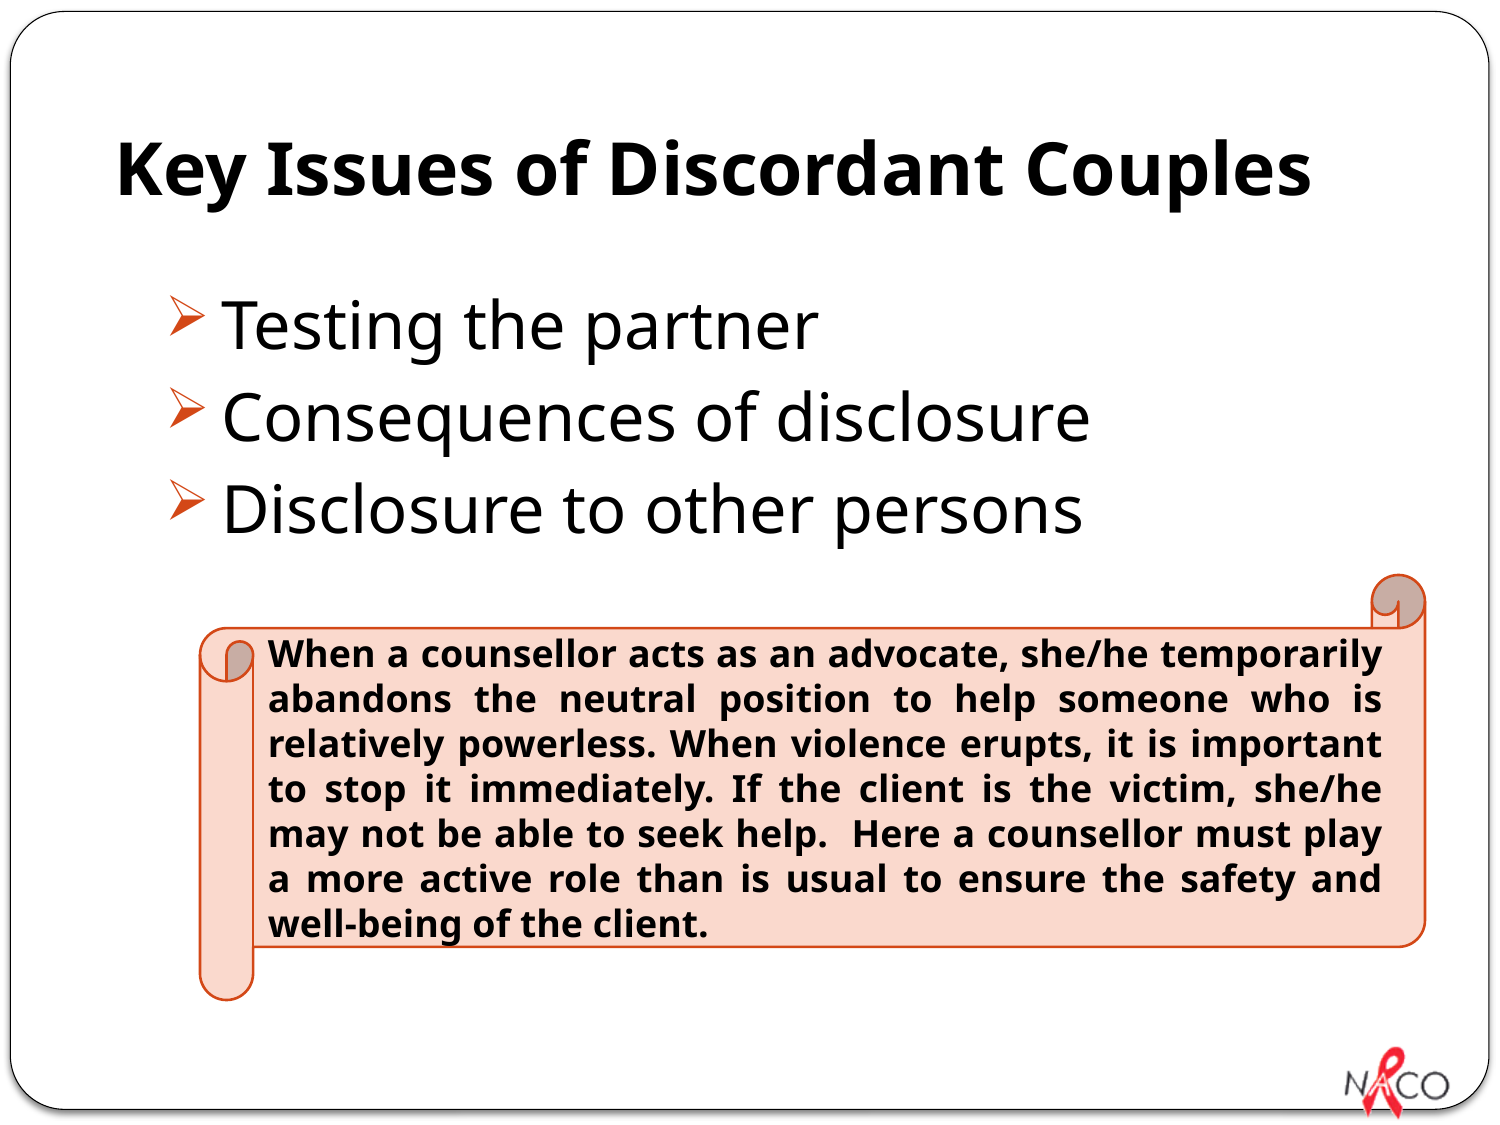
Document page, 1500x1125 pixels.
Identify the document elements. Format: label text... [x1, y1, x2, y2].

picture [1337, 1042, 1455, 1125]
text_box When a counsellor acts as an advocate, she/he temporarily abandons the neutral position to help someone who is relatively powerless. When violence erupts, it is important to stop it immediately. If the client is the victim, she/he may not be able to seek help. Here a counsellor must play a more active role than is usual to ensure the safety and well-being of the client. [198, 573, 1427, 1002]
title Key Issues of Discordant Couples [99, 44, 1426, 226]
list Testing the partner Consequences of disclosure Disclosure to other persons [149, 274, 1426, 988]
